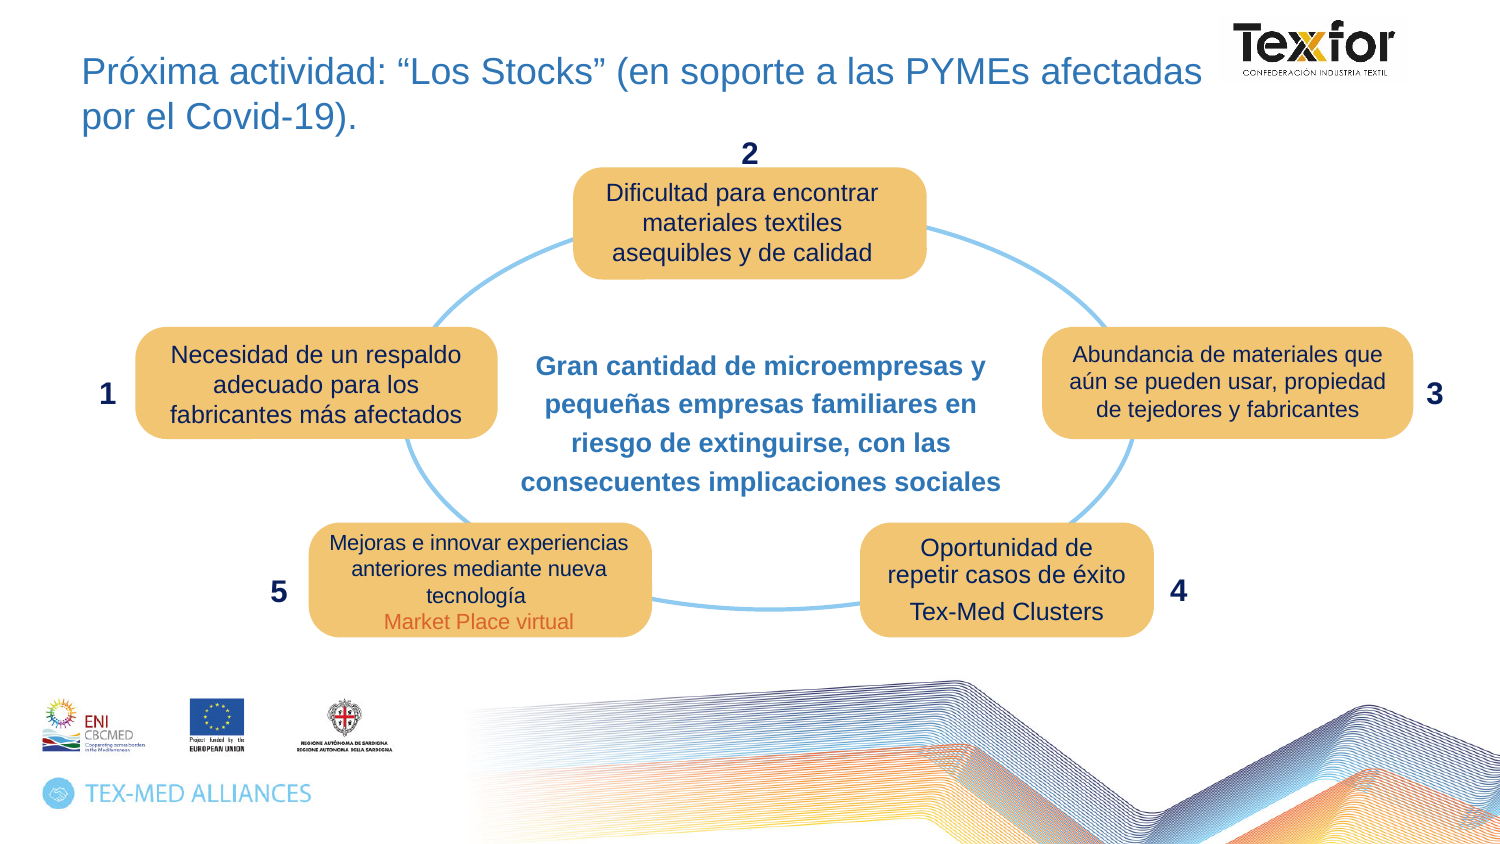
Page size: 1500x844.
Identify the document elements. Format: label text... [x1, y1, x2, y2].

picture [0, 0, 1500, 844]
text_box 4 [1161, 555, 1197, 615]
text_box [153, 436, 480, 440]
text_box 3 [1417, 358, 1453, 418]
text_box Próxima actividad: “Los Stocks” (en soporte a las PYMEs afectadas por el Covid-19). [75, 41, 1228, 143]
text_box Abundancia de materiales que aún se pueden usar, propiedad de tejedores y fabricantes [1051, 332, 1405, 430]
text_box [489, 336, 498, 430]
text_box 1 [90, 358, 126, 418]
text_box Gran cantidad de microempresas y pequeñas empresas familiares en riesgo de extinguirse, con las consecuentes implicaciones sociales [504, 333, 1017, 505]
text_box 5 [261, 556, 297, 617]
text_box [407, 227, 1133, 610]
text_box [1056, 326, 1400, 332]
text_box Dificultad para encontrar materiales textiles asequibles y de calidad [595, 169, 890, 275]
text_box Oportunidad de repetir casos de éxito Tex-Med Clusters [878, 527, 1135, 634]
text_box [1042, 336, 1404, 440]
text_box [860, 522, 1154, 638]
text_box [153, 326, 480, 330]
text_box [135, 336, 144, 430]
text_box [1405, 337, 1414, 429]
text_box [573, 167, 927, 280]
text_box Necesidad de un respaldo adecuado para los fabricantes más afectados [144, 330, 489, 436]
text_box 2 [732, 118, 768, 178]
text_box Mejoras e innovar experiencias anteriores mediante nueva tecnología Market Place virtual [301, 521, 657, 642]
